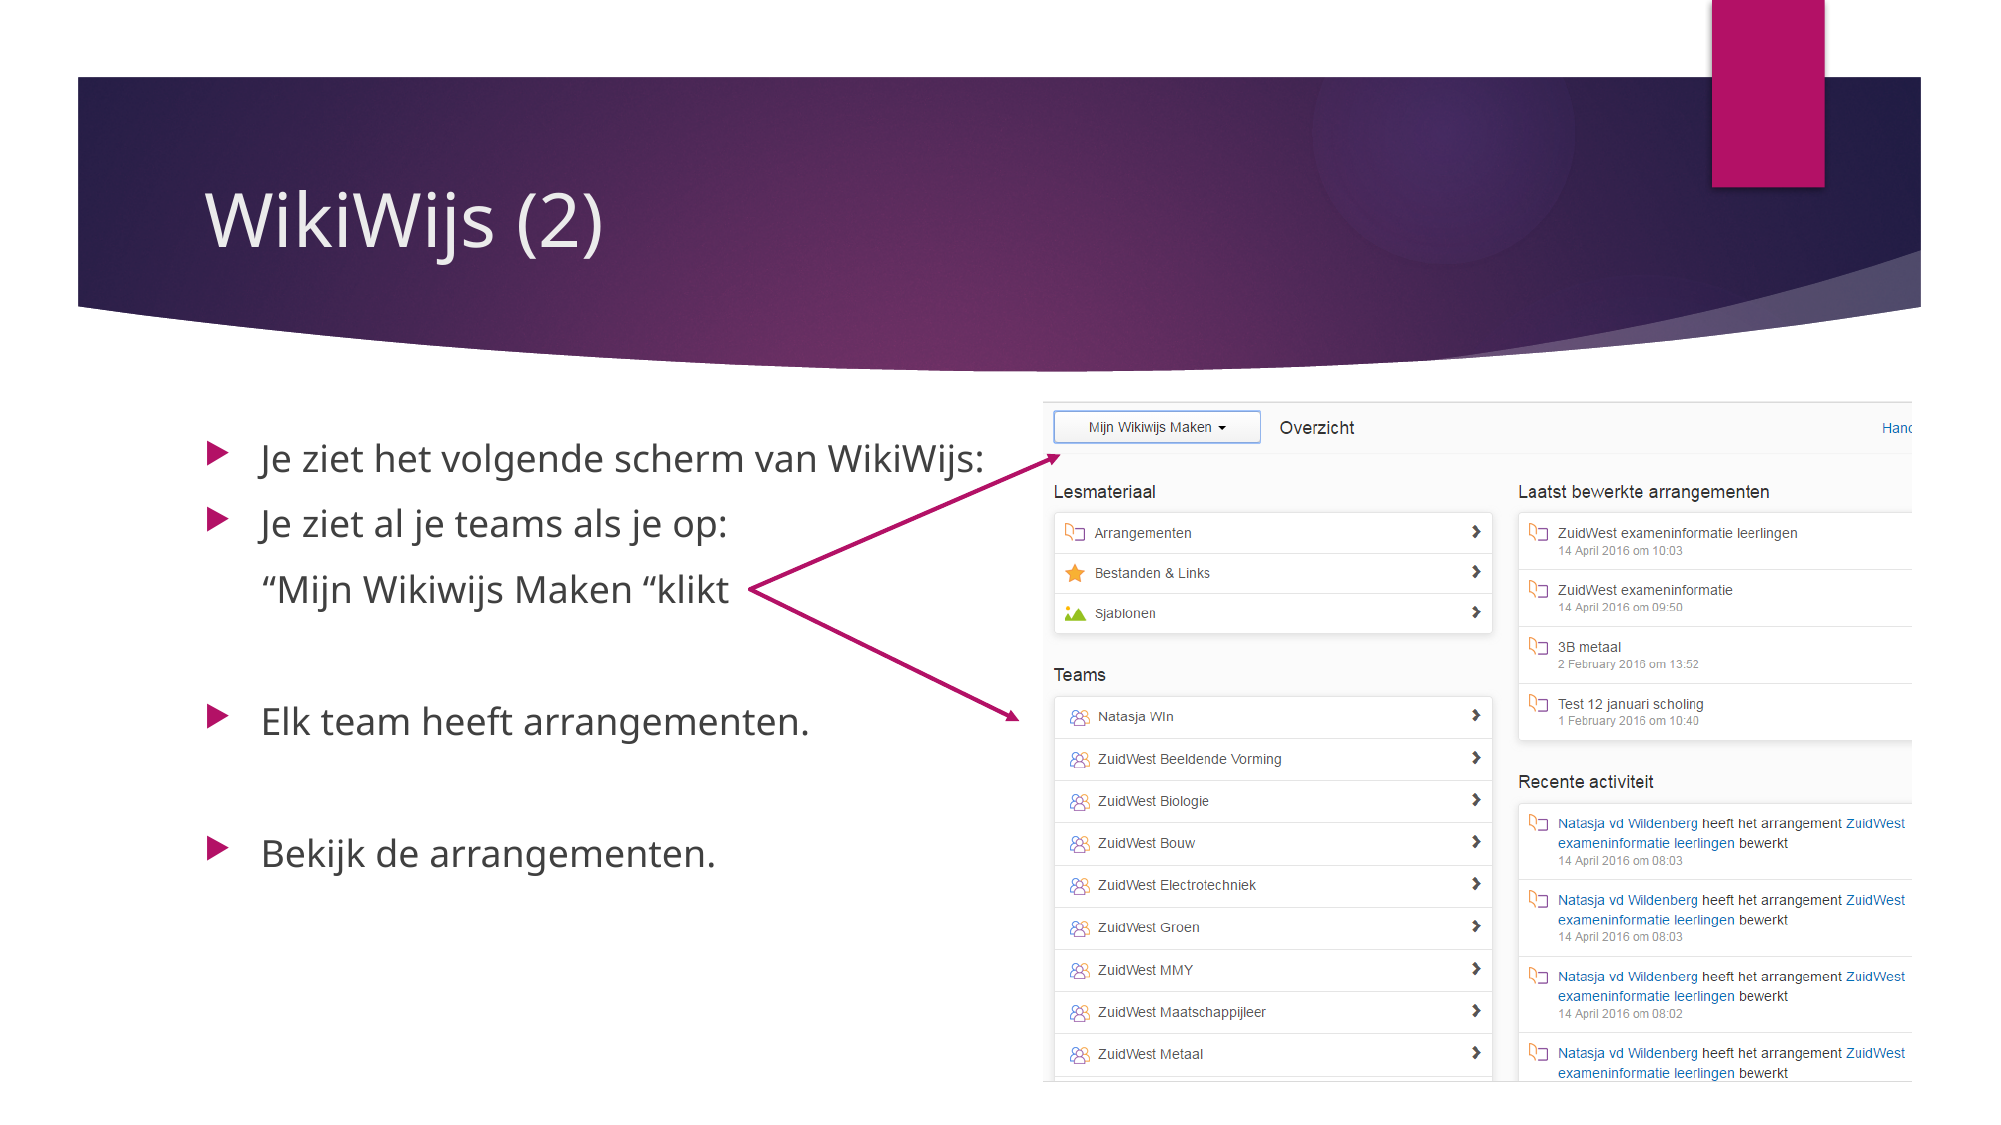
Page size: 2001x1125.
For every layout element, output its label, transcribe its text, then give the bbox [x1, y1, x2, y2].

list Je ziet het volgende scherm van WikiWijs: Je ziet al je teams als je op: “Mijn Wikiwijs Maken “klikt Elk team heeft arrangementen. Bekijk de arrangementen. [189, 427, 1037, 988]
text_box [749, 454, 1061, 590]
picture [1043, 400, 1913, 1082]
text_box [749, 589, 1020, 722]
title WikiWijs (2) [189, 159, 1627, 276]
